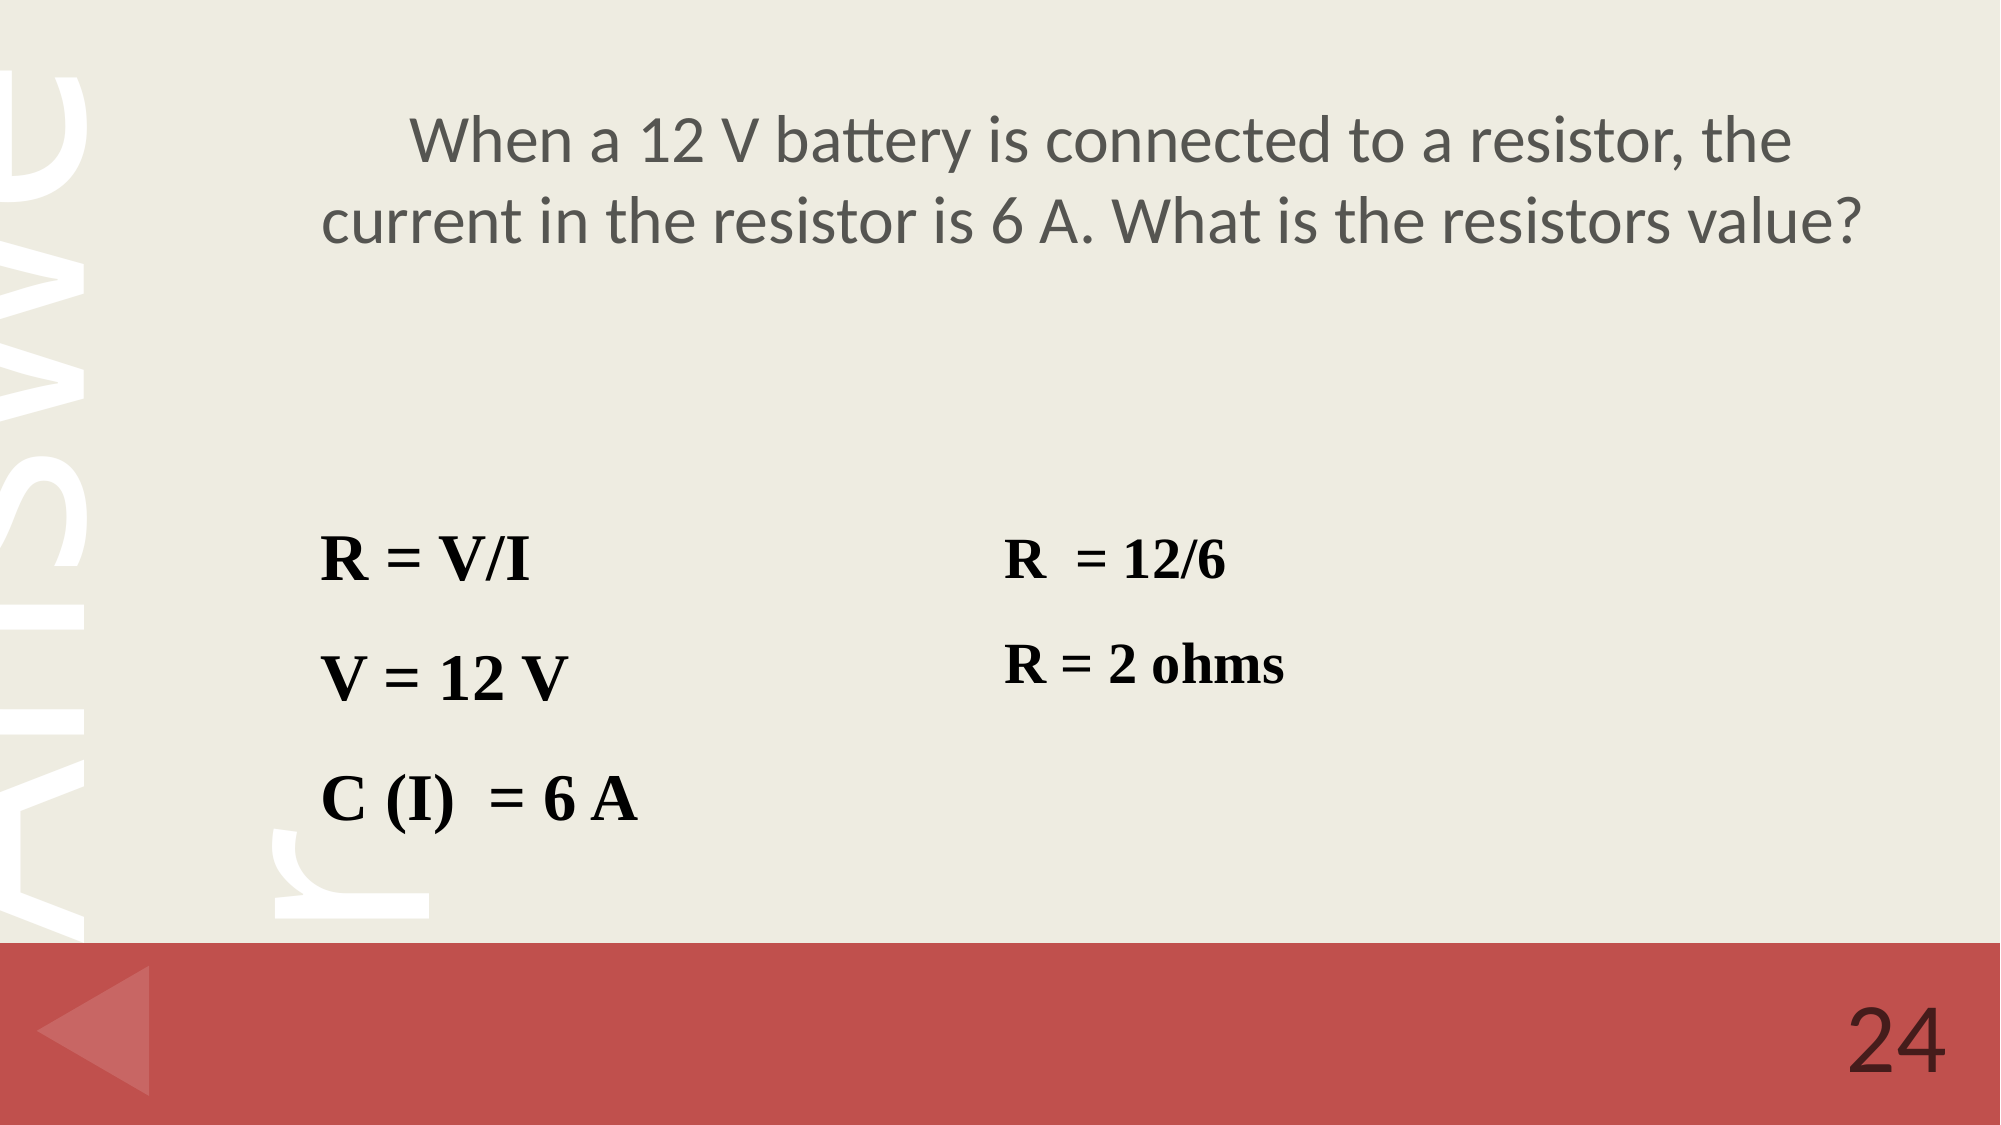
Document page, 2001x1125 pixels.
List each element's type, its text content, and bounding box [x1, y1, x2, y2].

title When a 12 V battery is connected to a resistor, the current in the resistor is 6 A. What is the resistors value? [303, 45, 1900, 307]
list R = V/I V = 12 V C (I) = 6 A [305, 373, 747, 935]
text_box R = 12/6 R = 2 ohms [989, 478, 1301, 838]
list 24 [1494, 967, 1963, 1097]
